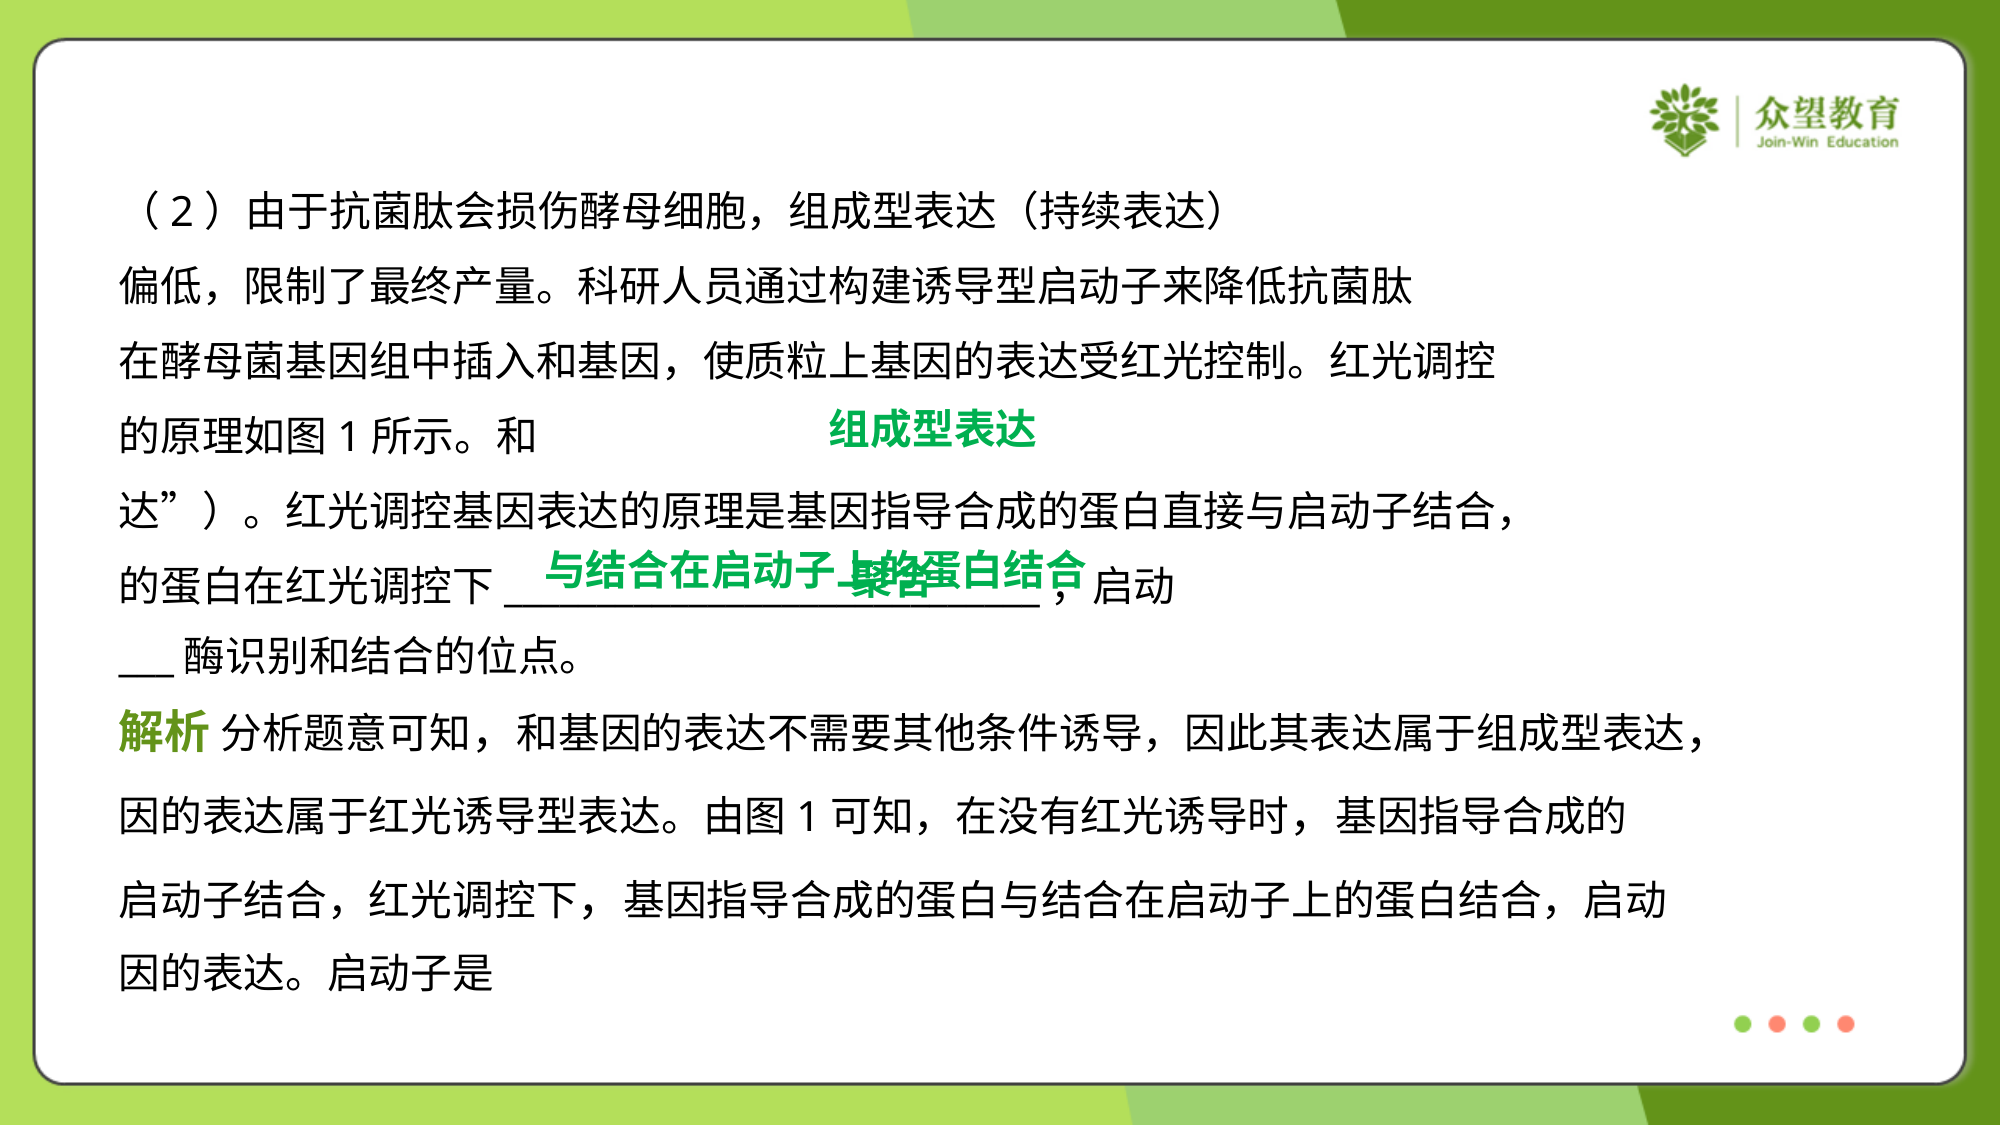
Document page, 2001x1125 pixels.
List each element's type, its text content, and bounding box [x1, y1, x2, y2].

text_box 组成型表达 [813, 378, 1053, 446]
picture [0, 0, 2000, 1125]
